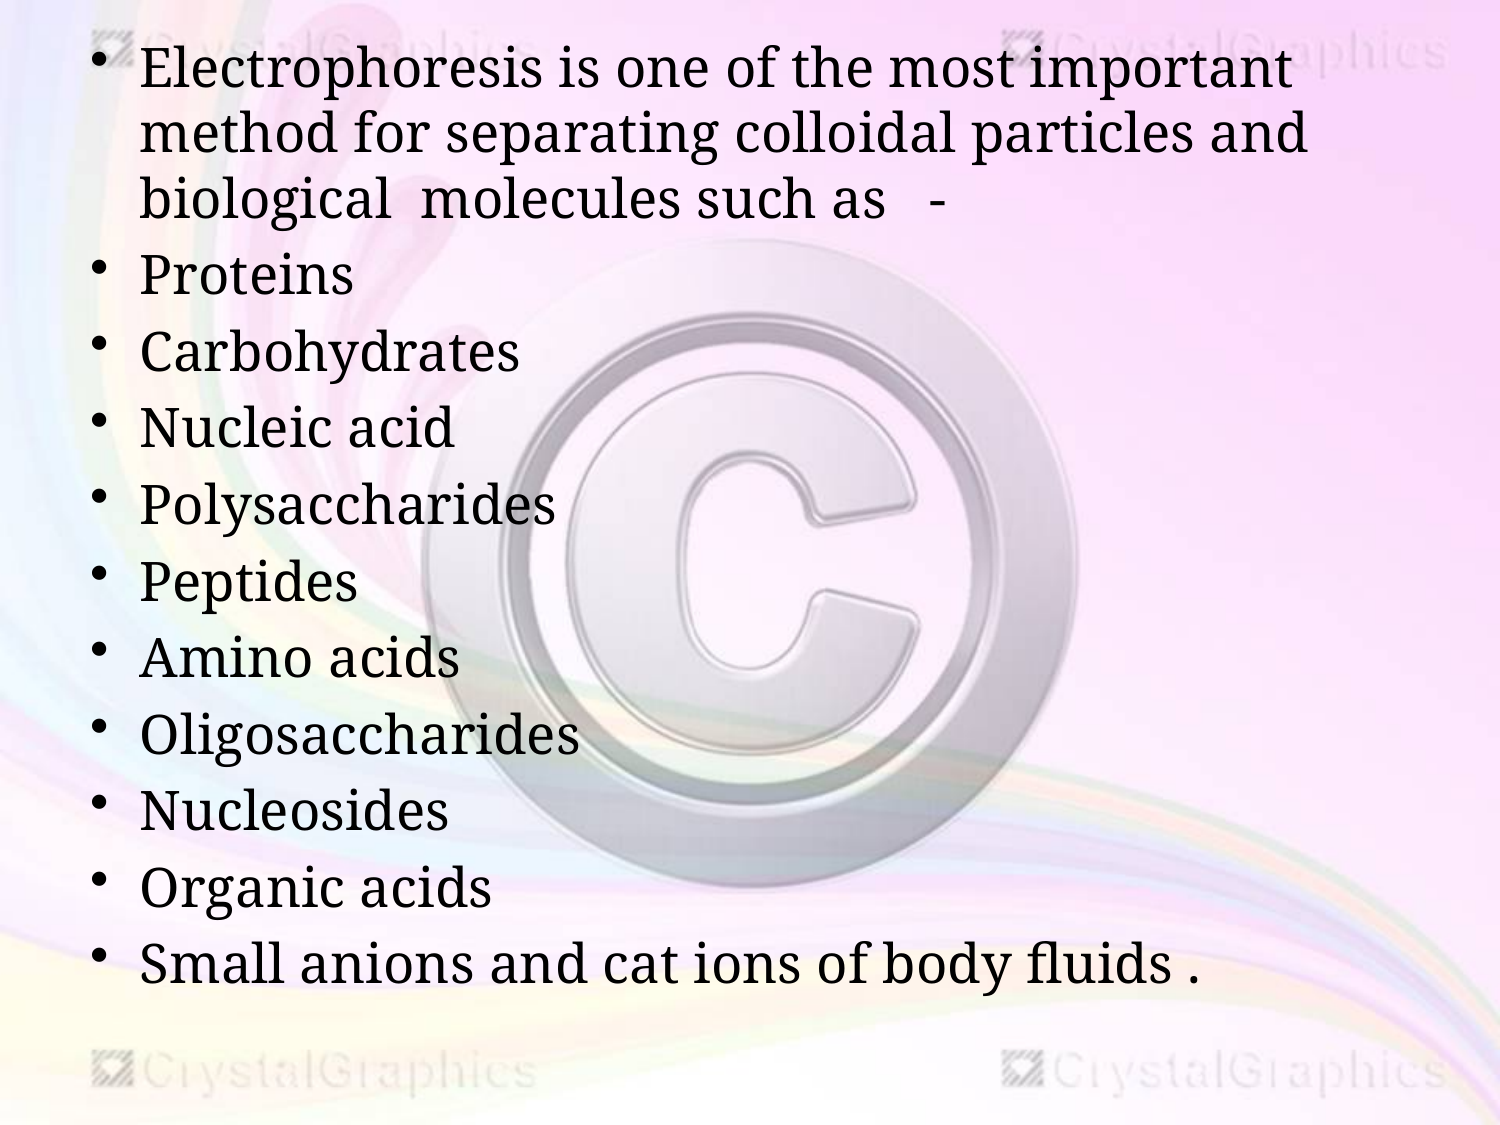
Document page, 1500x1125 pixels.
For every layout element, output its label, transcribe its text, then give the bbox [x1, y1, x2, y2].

list Electrophoresis is one of the most important method for separating colloidal particles and biological molecules such as - Proteins Carbohydrates Nucleic acid Polysaccharides Peptides Amino acids Oligosaccharides Nucleosides Organic acids Small anions and cat ions of body fluids . [74, 24, 1426, 1006]
picture [0, 0, 1500, 1125]
